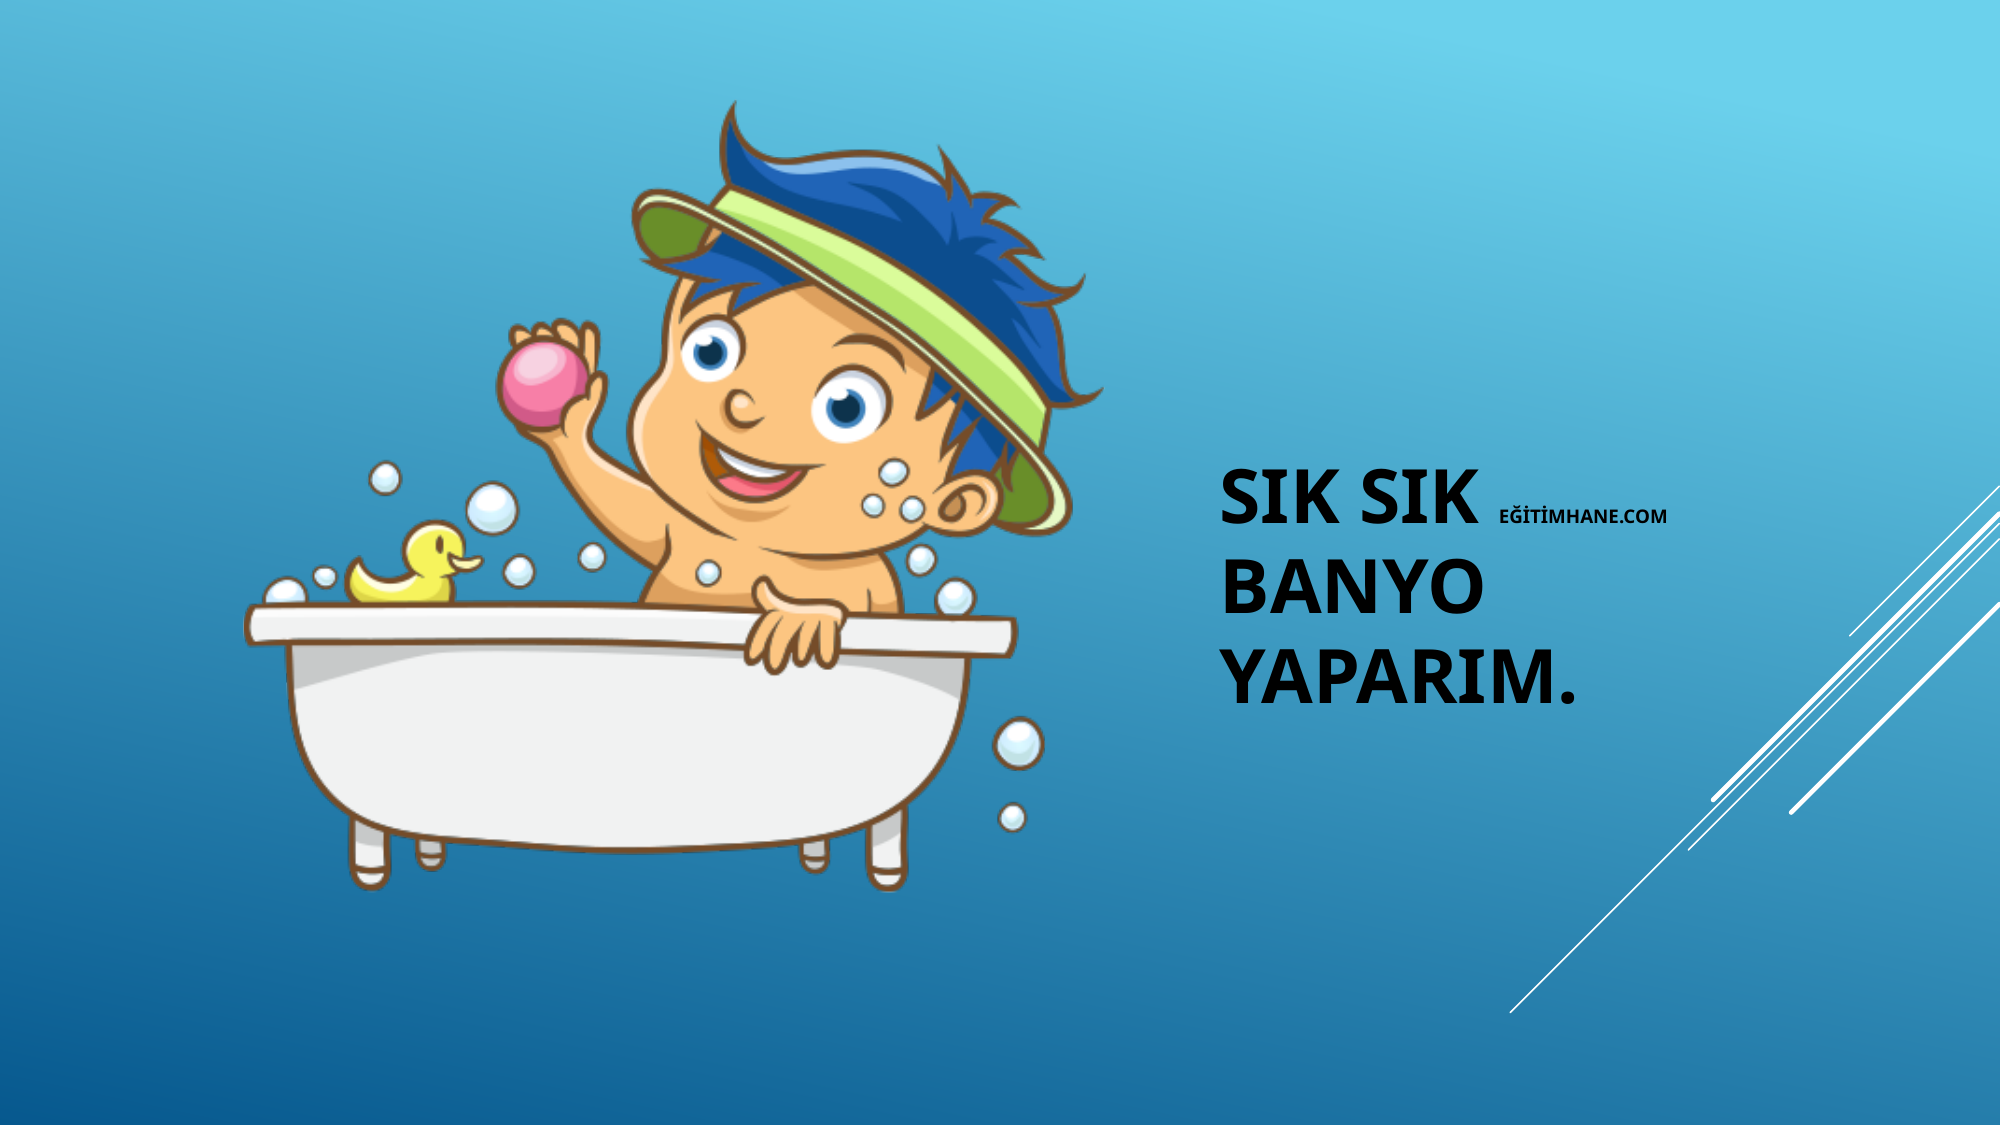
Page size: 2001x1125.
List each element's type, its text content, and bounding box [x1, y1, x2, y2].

picture [132, 0, 1226, 984]
title Sık sık Eğitimhane.Com banyo yaparım. [1226, 215, 1800, 953]
